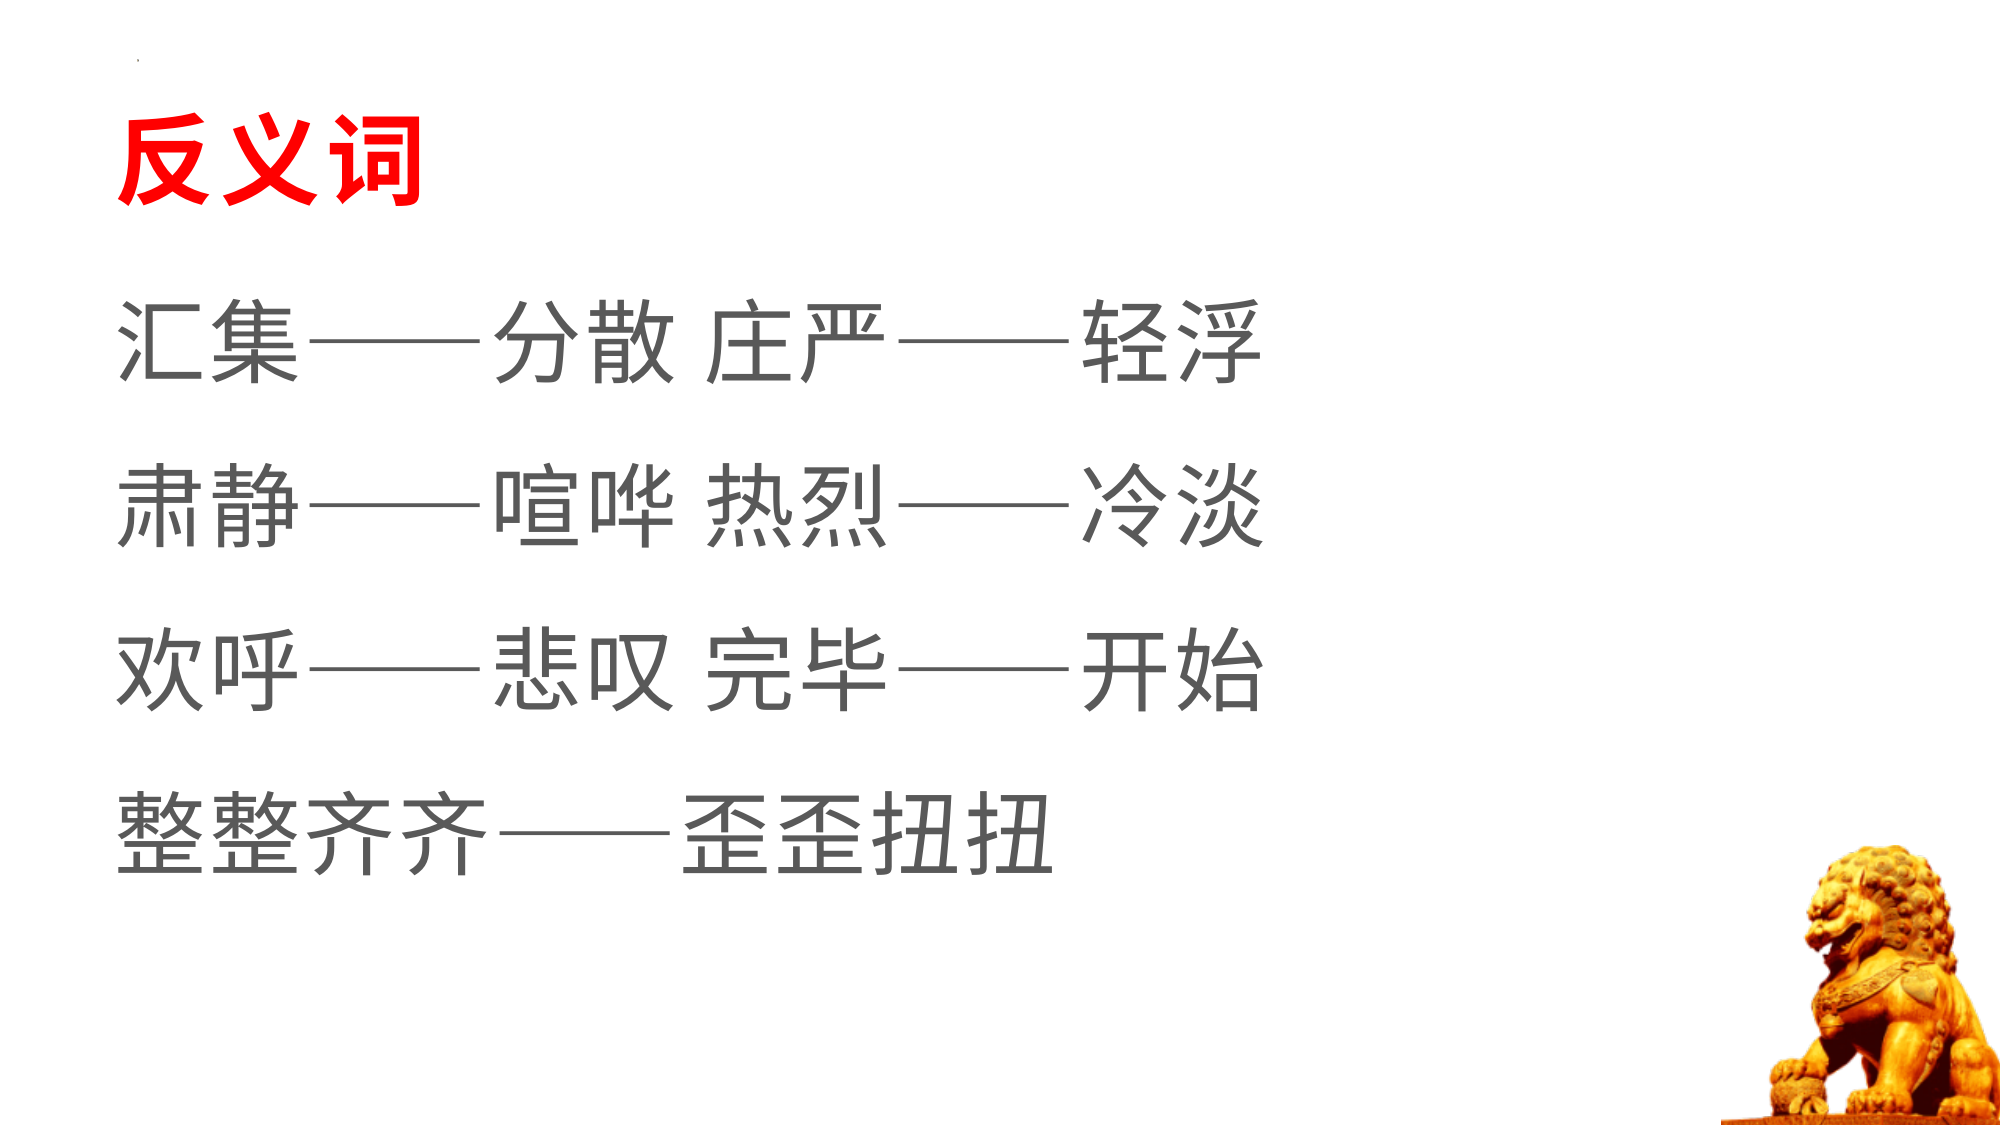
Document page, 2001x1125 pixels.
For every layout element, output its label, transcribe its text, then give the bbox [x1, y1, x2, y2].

list 汇集——分散 庄严——轻浮 肃静——喧哗 热烈——冷淡 欢呼——悲叹 完毕——开始 整整齐齐——歪歪扭扭 [99, 244, 1900, 1026]
picture [1720, 845, 2000, 1125]
title 反义词 [99, 99, 1900, 216]
